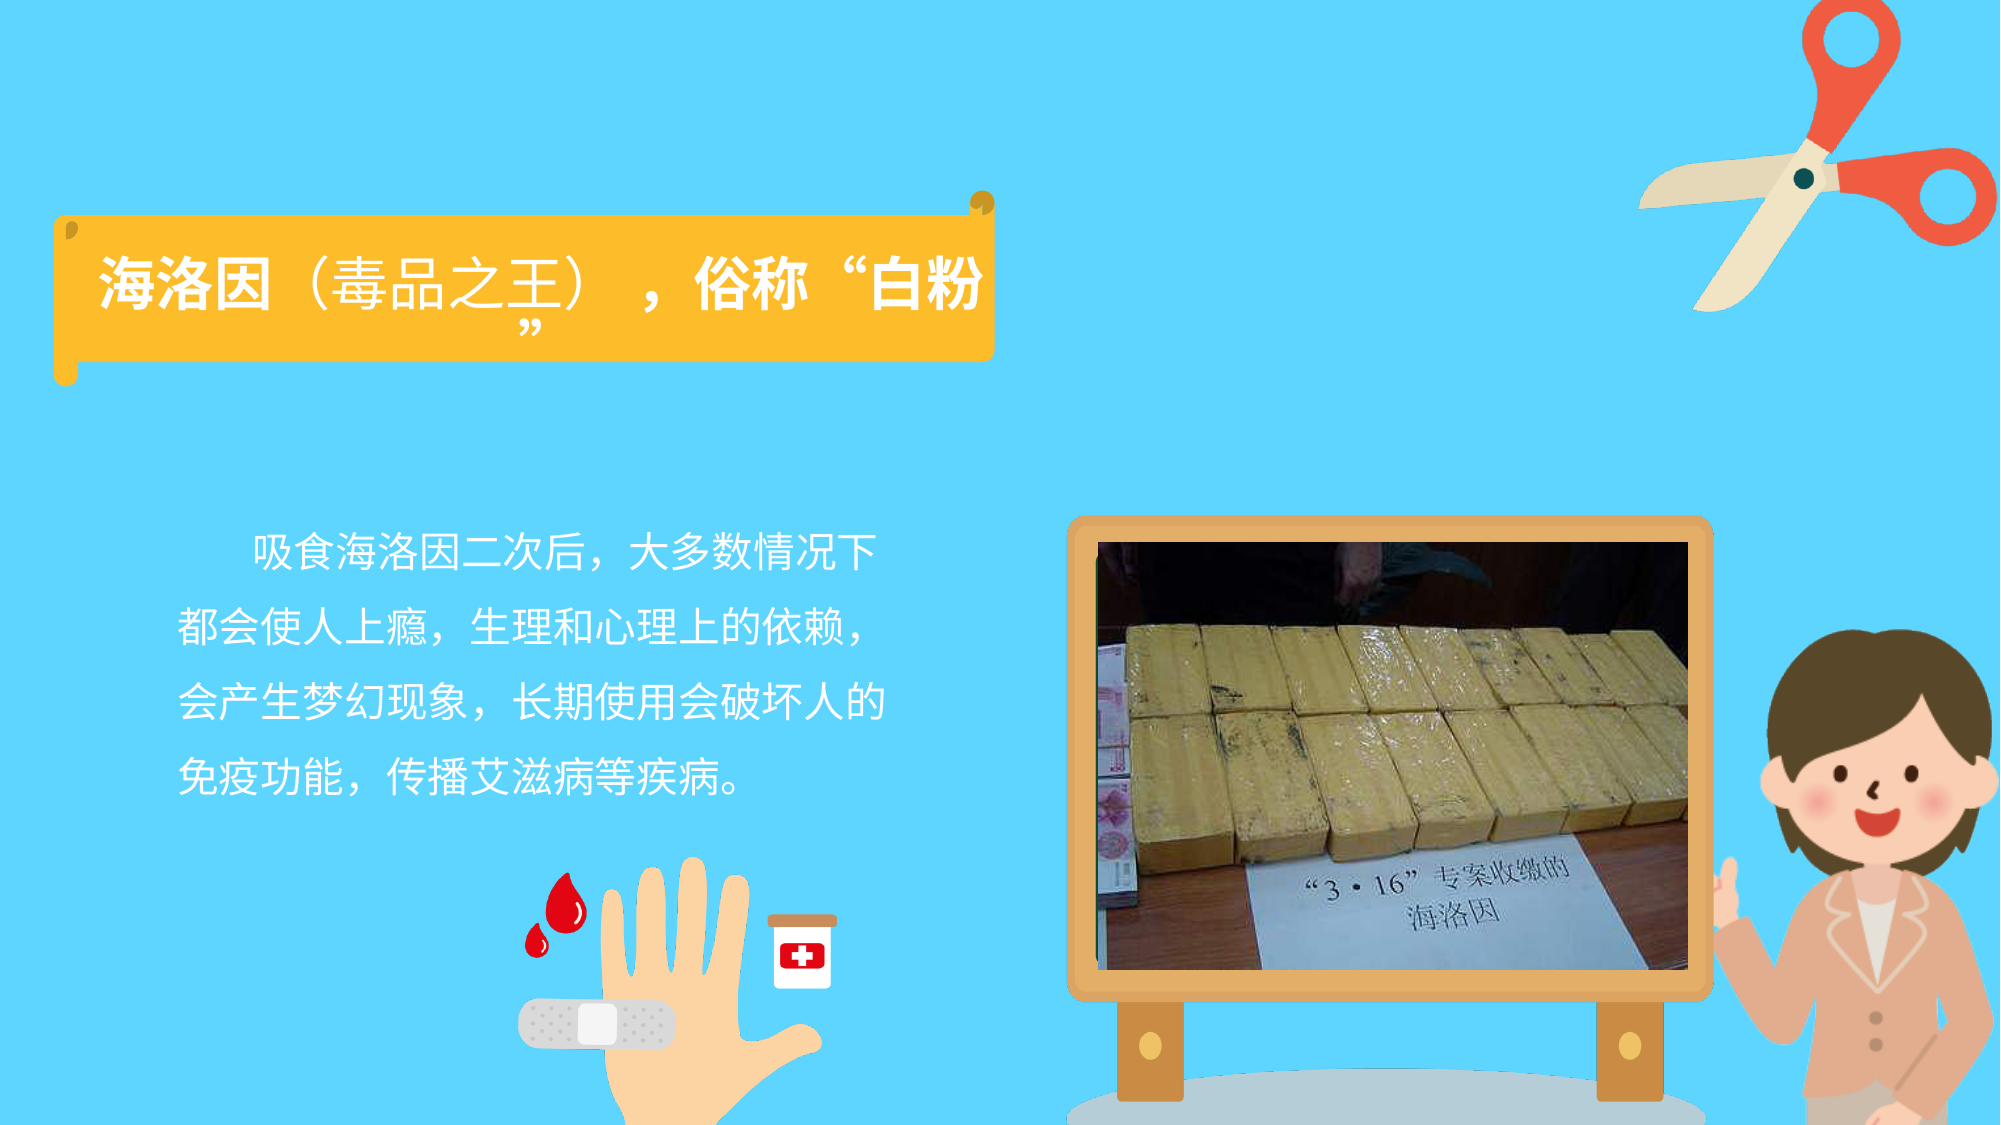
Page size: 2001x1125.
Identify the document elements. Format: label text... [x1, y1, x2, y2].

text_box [997, 343, 2000, 1125]
text_box [52, 189, 996, 388]
title 海洛因（毒品之王） ，俗称“白粉 ” [60, 247, 1022, 353]
picture [518, 857, 837, 1125]
picture [1450, 0, 2000, 343]
picture [1098, 542, 1688, 970]
list 吸食海洛因二次后，大多数情况下都会使人上瘾，生理和心理上的依赖，会产生梦幻现象，长期使用会破坏人的免疫功能，传播艾滋病等疾病。 [162, 492, 924, 854]
